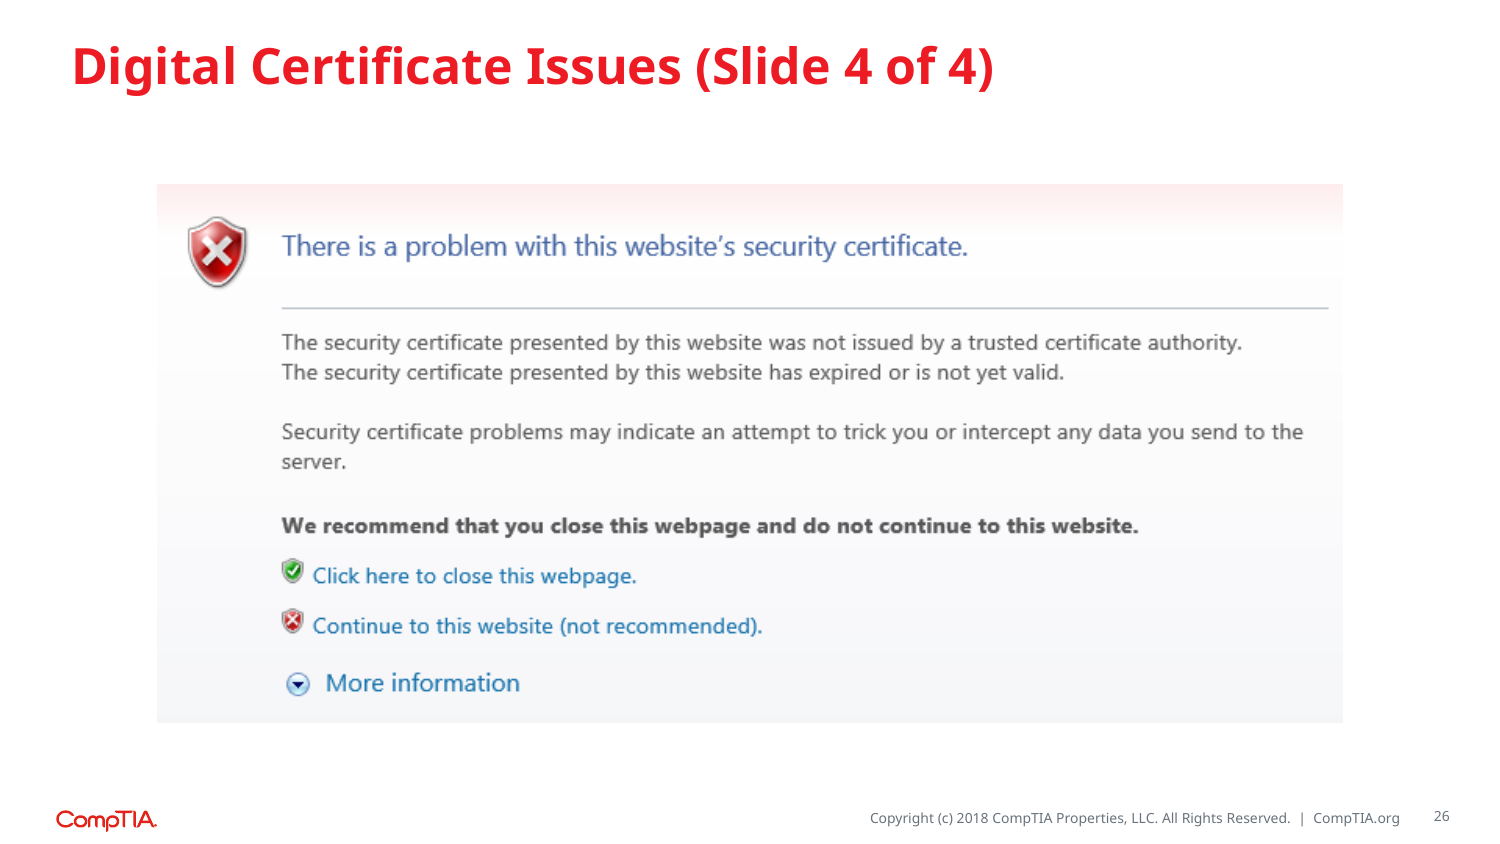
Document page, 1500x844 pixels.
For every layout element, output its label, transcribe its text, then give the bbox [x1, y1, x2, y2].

title Digital Certificate Issues (Slide 4 of 4) [56, 12, 1444, 117]
slide_number 26 [1407, 800, 1450, 835]
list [156, 184, 1344, 723]
